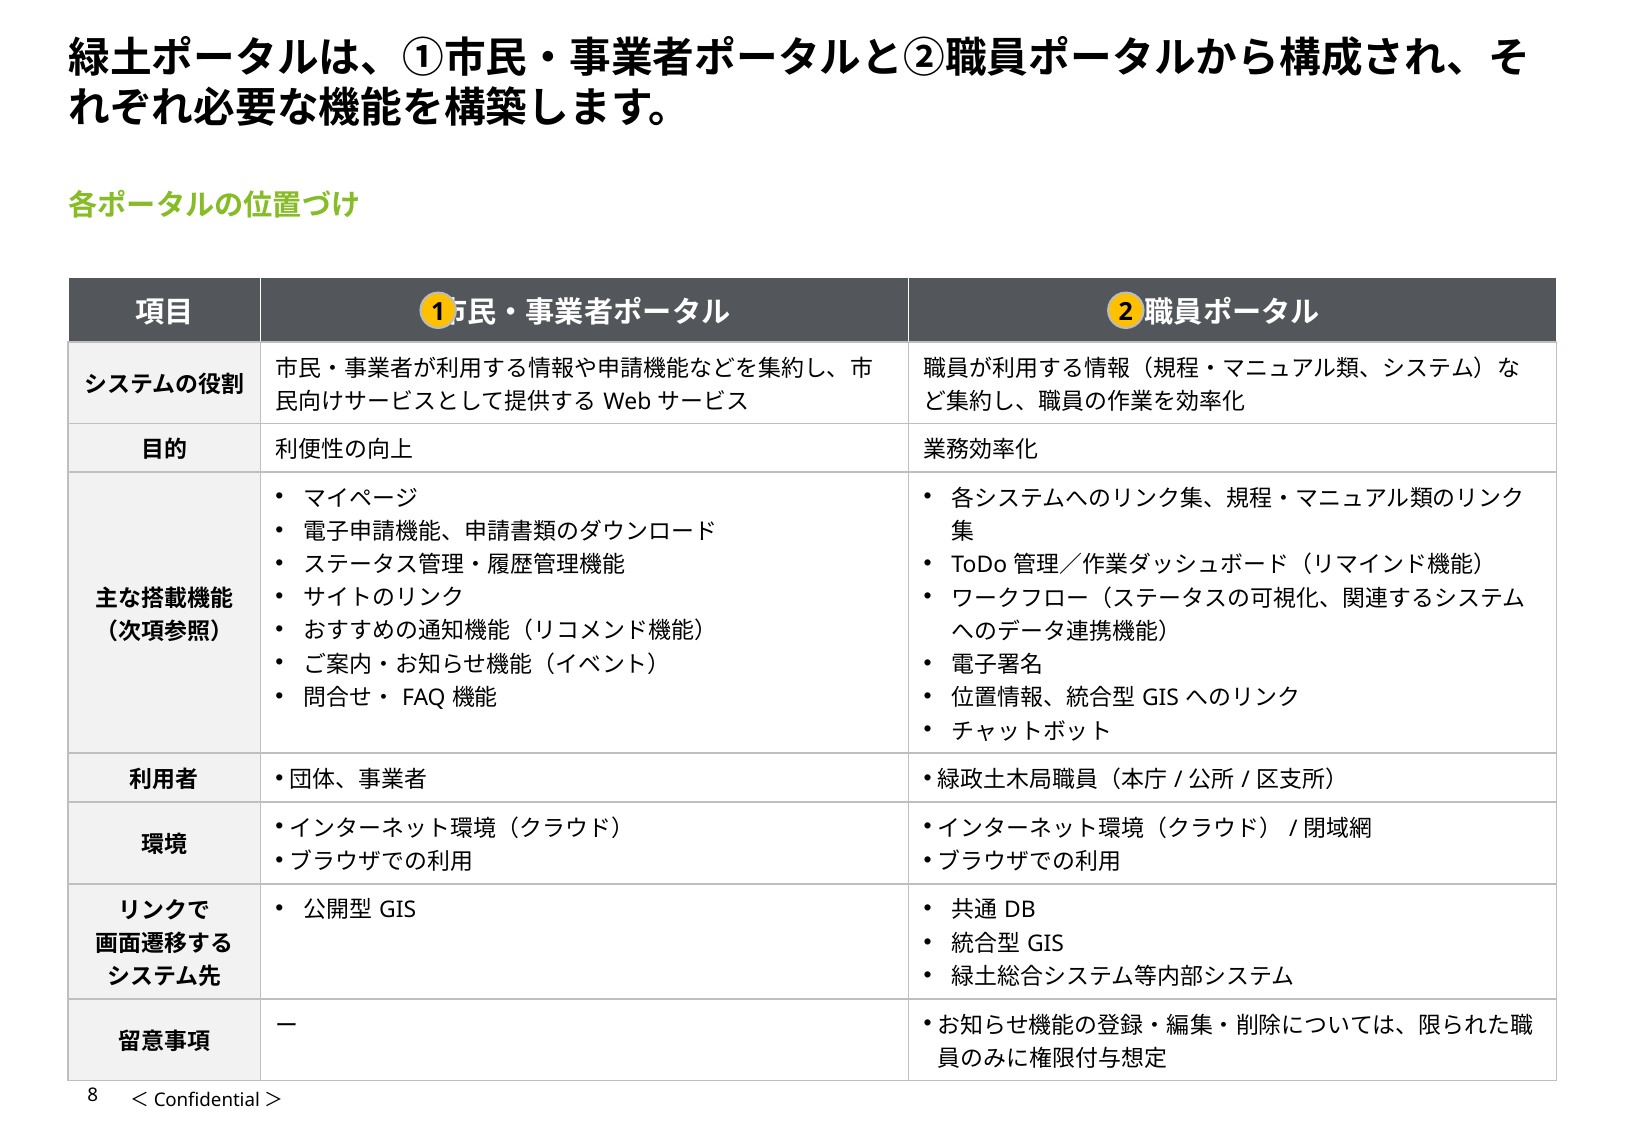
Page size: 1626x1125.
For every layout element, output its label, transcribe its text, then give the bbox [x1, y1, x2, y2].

table_header 項目 [69, 278, 260, 341]
text_box 1 [420, 292, 456, 328]
table_cell 利用者 [69, 754, 260, 801]
table_cell リンクで 画面遷移する システム先 [69, 885, 260, 998]
table_cell インターネット環境（クラウド） ブラウザでの利用 [261, 803, 908, 883]
table_cell 各システムへのリンク集、規程・マニュアル類のリンク集 ToDo管理／作業ダッシュボード（リマインド機能） ワークフロー（ステータスの可視化、関連するシステムへのデータ連携機能） 電子署名 位置情報、統合型GISへのリンク チャットボット [909, 473, 1556, 752]
table_cell マイページ 電子申請機能、申請書類のダウンロード ステータス管理・履歴管理機能 サイトのリンク おすすめの通知機能（リコメンド機能） ご案内・お知らせ機能（イベント） 問合せ・FAQ機能 [261, 473, 908, 752]
table_header 市民・事業者ポータル [261, 278, 908, 341]
table_cell 利便性の向上 [261, 424, 908, 471]
table_cell 市民・事業者が利用する情報や申請機能などを集約し、市民向けサービスとして提供するWebサービス [261, 343, 908, 423]
text_box ＜Confidential＞ [115, 1080, 783, 1109]
table_cell お知らせ機能の登録・編集・削除については、限られた職員のみに権限付与想定 [909, 1000, 1556, 1080]
table_cell 共通DB 統合型GIS 緑土総合システム等内部システム [909, 885, 1556, 998]
table_cell 目的 [69, 424, 260, 471]
table_cell 職員が利用する情報（規程・マニュアル類、システム）など集約し、職員の作業を効率化 [909, 343, 1556, 423]
table_cell ー [261, 1000, 908, 1080]
table_cell 主な搭載機能 （次項参照） [69, 473, 260, 752]
table_cell 緑政土木局職員（本庁/公所/区支所） [909, 754, 1556, 801]
table_header 職員ポータル [909, 278, 1556, 341]
table_cell 環境 [69, 803, 260, 883]
table_cell インターネット環境（クラウド）/閉域網 ブラウザでの利用 [909, 803, 1556, 883]
table_cell 留意事項 [69, 1000, 260, 1080]
table_cell 公開型GIS [261, 885, 908, 998]
table_cell 団体、事業者 [261, 754, 908, 801]
table_cell システムの役割 [69, 343, 260, 423]
list 各ポータルの位置づけ [68, 165, 783, 243]
text_box 8 [68, 1080, 98, 1109]
table_cell 業務効率化 [909, 424, 1556, 471]
title 緑土ポータルは、①市民・事業者ポータルと②職員ポータルから構成され、それぞれ必要な機能を構築します。 [68, 29, 1557, 131]
text_box 2 [1108, 292, 1144, 328]
